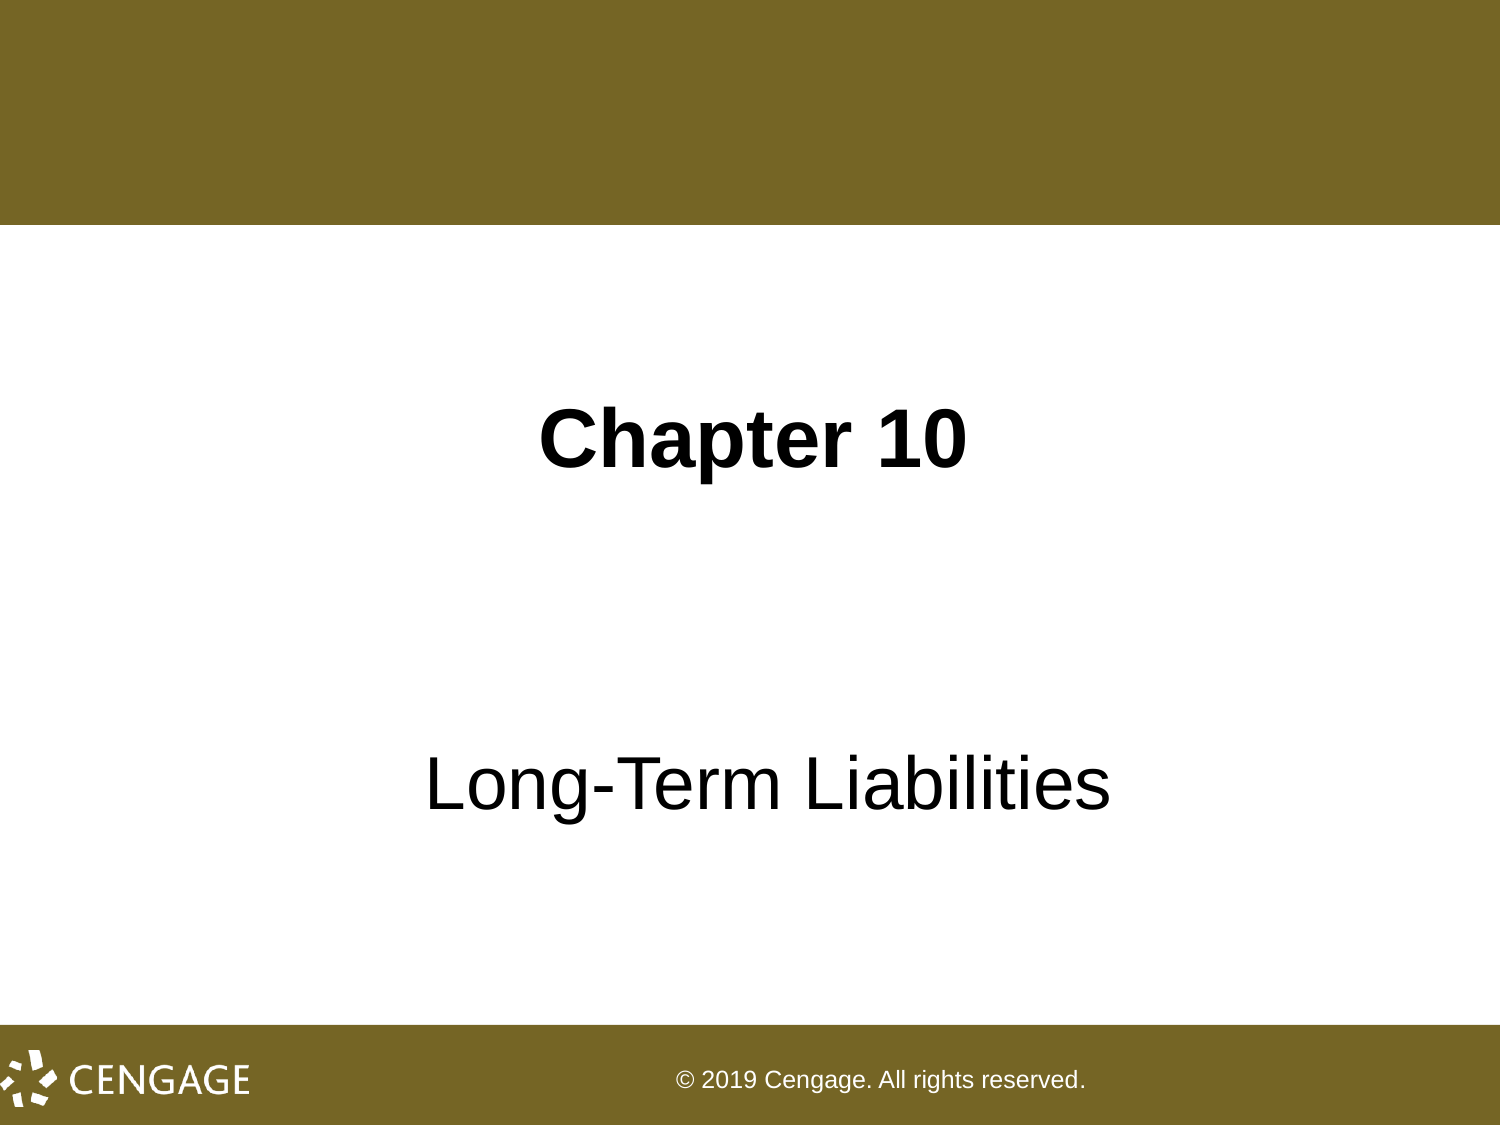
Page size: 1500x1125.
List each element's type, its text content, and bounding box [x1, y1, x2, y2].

picture [0, 1050, 249, 1107]
list © 2019 Cengage. All rights reserved. [262, 1031, 1500, 1125]
list Long-Term Liabilities [120, 657, 1417, 903]
title Chapter 10 [76, 336, 1422, 533]
